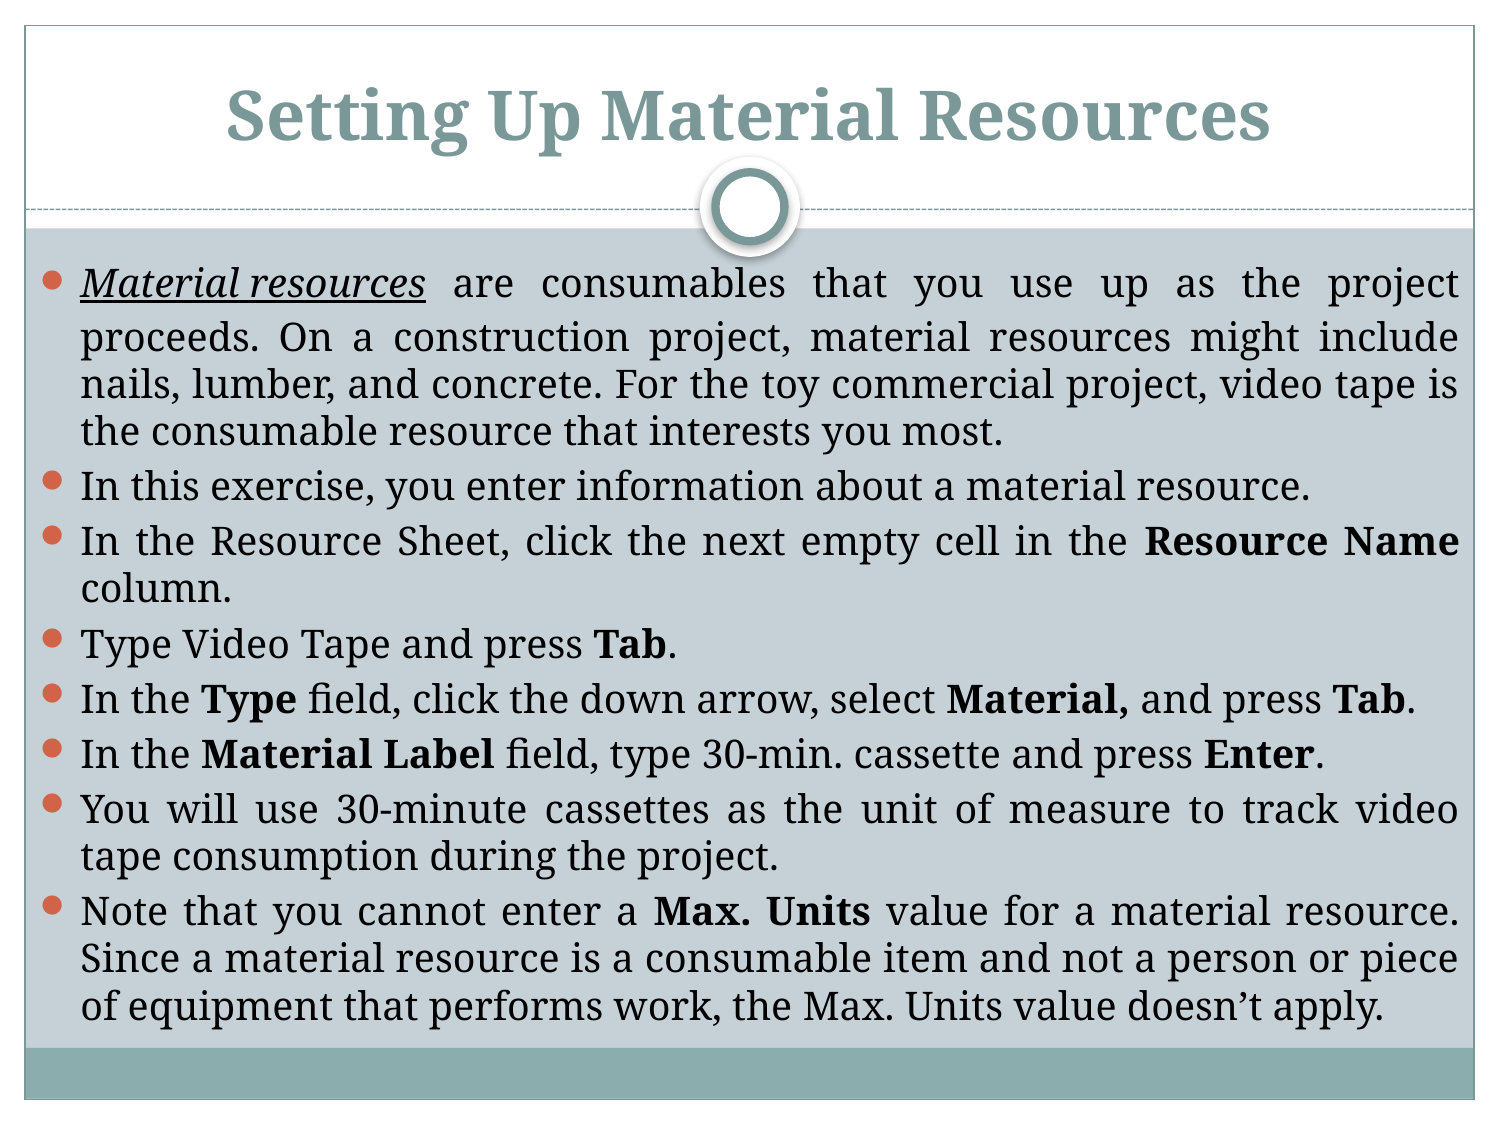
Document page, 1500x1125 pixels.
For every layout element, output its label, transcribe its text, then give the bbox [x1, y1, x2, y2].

list Material resources are consumables that you use up as the project proceeds. On a construction project, material resources might include nails, lumber, and concrete. For the toy commercial project, video tape is the consumable resource that interests you most. In this exercise, you enter information about a material resource. In the Resource Sheet, click the next empty cell in the Resource Name column. Type Video Tape and press Tab. In the Type field, click the down arrow, select Material, and press Tab. In the Material Label field, type 30-min. cassette and press Enter. You will use 30-minute cassettes as the unit of measure to track video tape consumption during the project. Note that you cannot enter a Max. Units value for a material resource. Since a material resource is a consumable item and not a person or piece of equipment that performs work, the Max. Units value doesn’t apply. [24, 250, 1475, 1063]
title Setting Up Material Resources [49, 37, 1450, 162]
